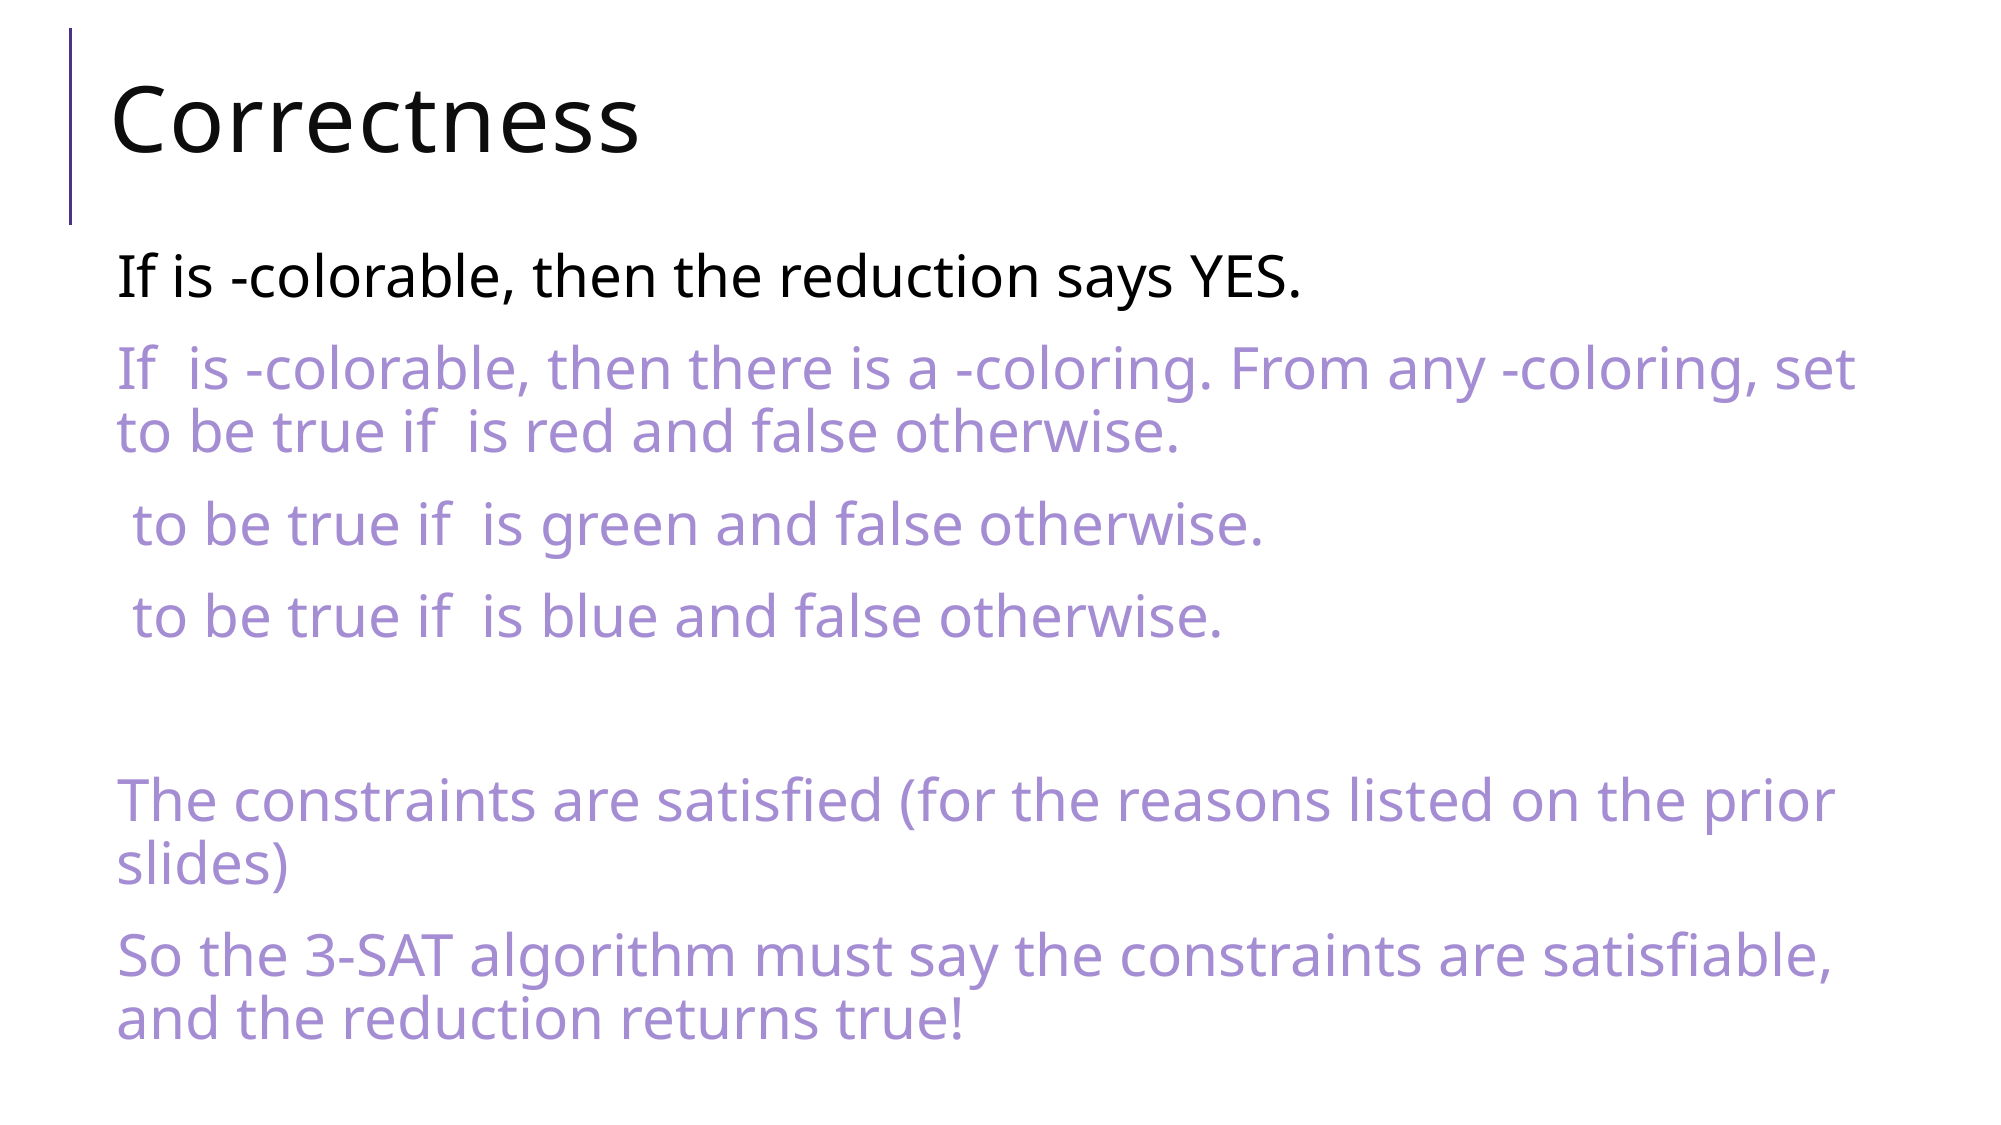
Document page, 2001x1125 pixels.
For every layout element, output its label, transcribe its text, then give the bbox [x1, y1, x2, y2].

title Correctness [94, 43, 1930, 210]
